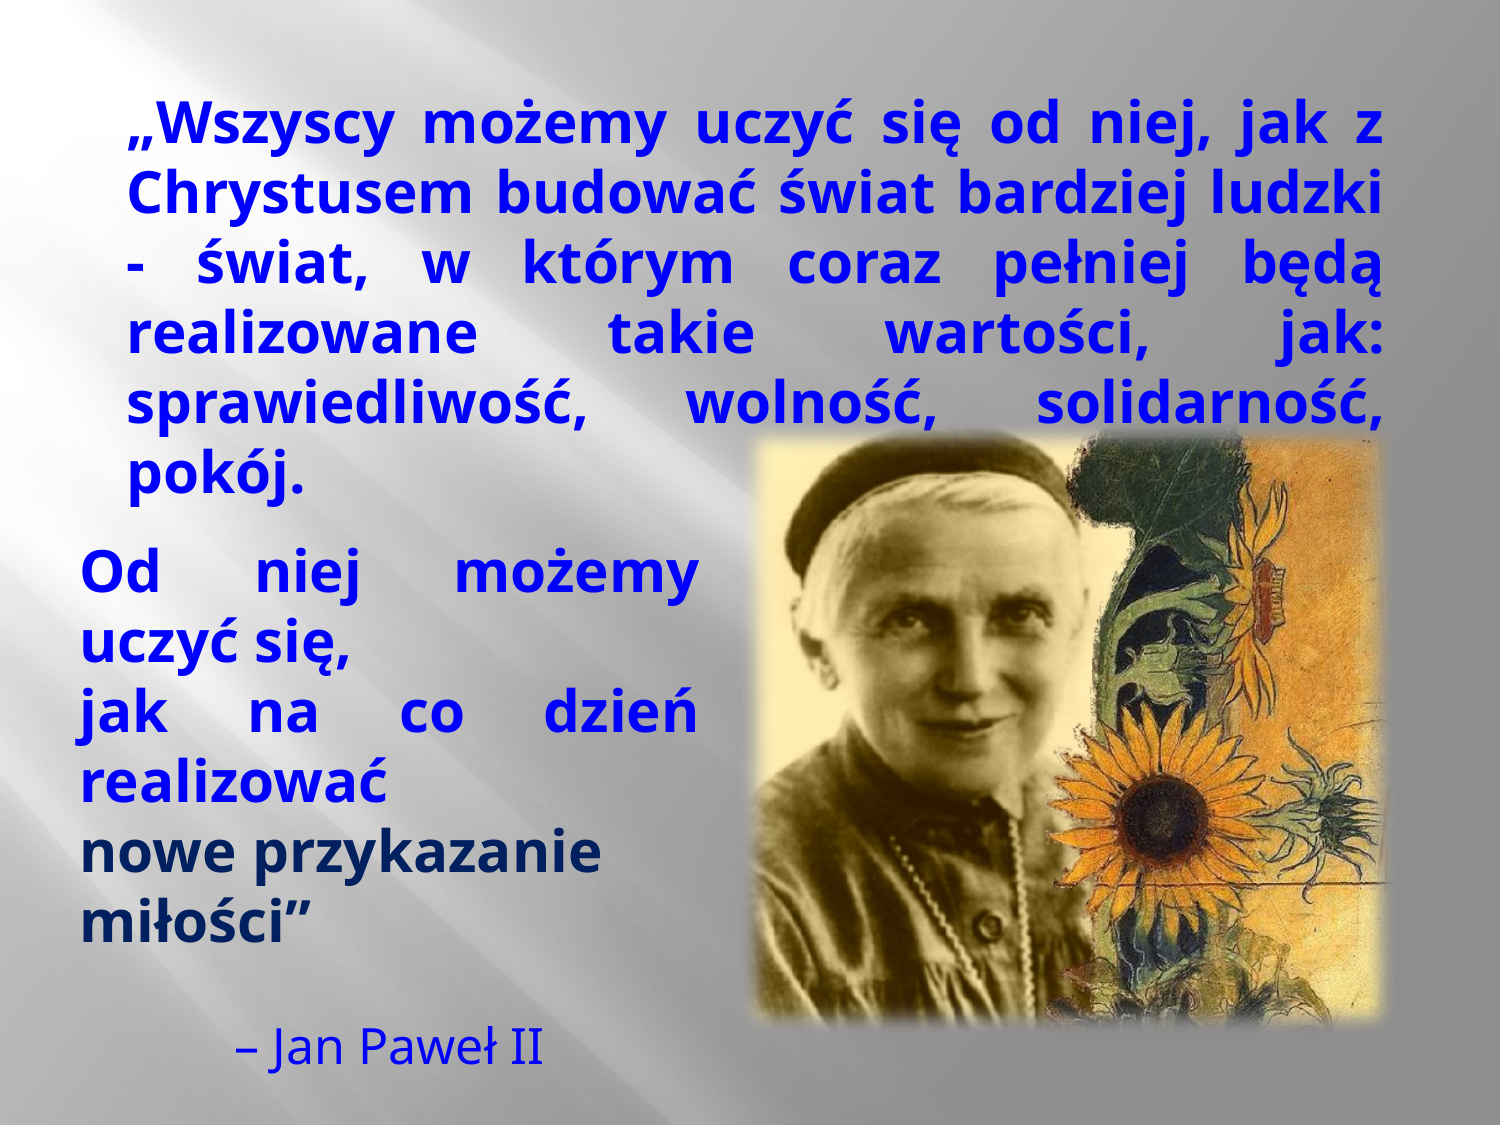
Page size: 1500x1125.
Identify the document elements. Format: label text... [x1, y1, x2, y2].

text_box „Wszyscy możemy uczyć się od niej, jak z Chrystusem budować świat bardziej ludzki - świat, w którym coraz pełniej będą realizowane takie wartości, jak: sprawiedliwość, wolność, solidarność, pokój. [112, 77, 1400, 563]
text_box Od niej możemy uczyć się, jak na co dzień realizować nowe przykazanie miłości” – Jan Paweł II [64, 527, 715, 1082]
picture [737, 420, 1397, 1035]
